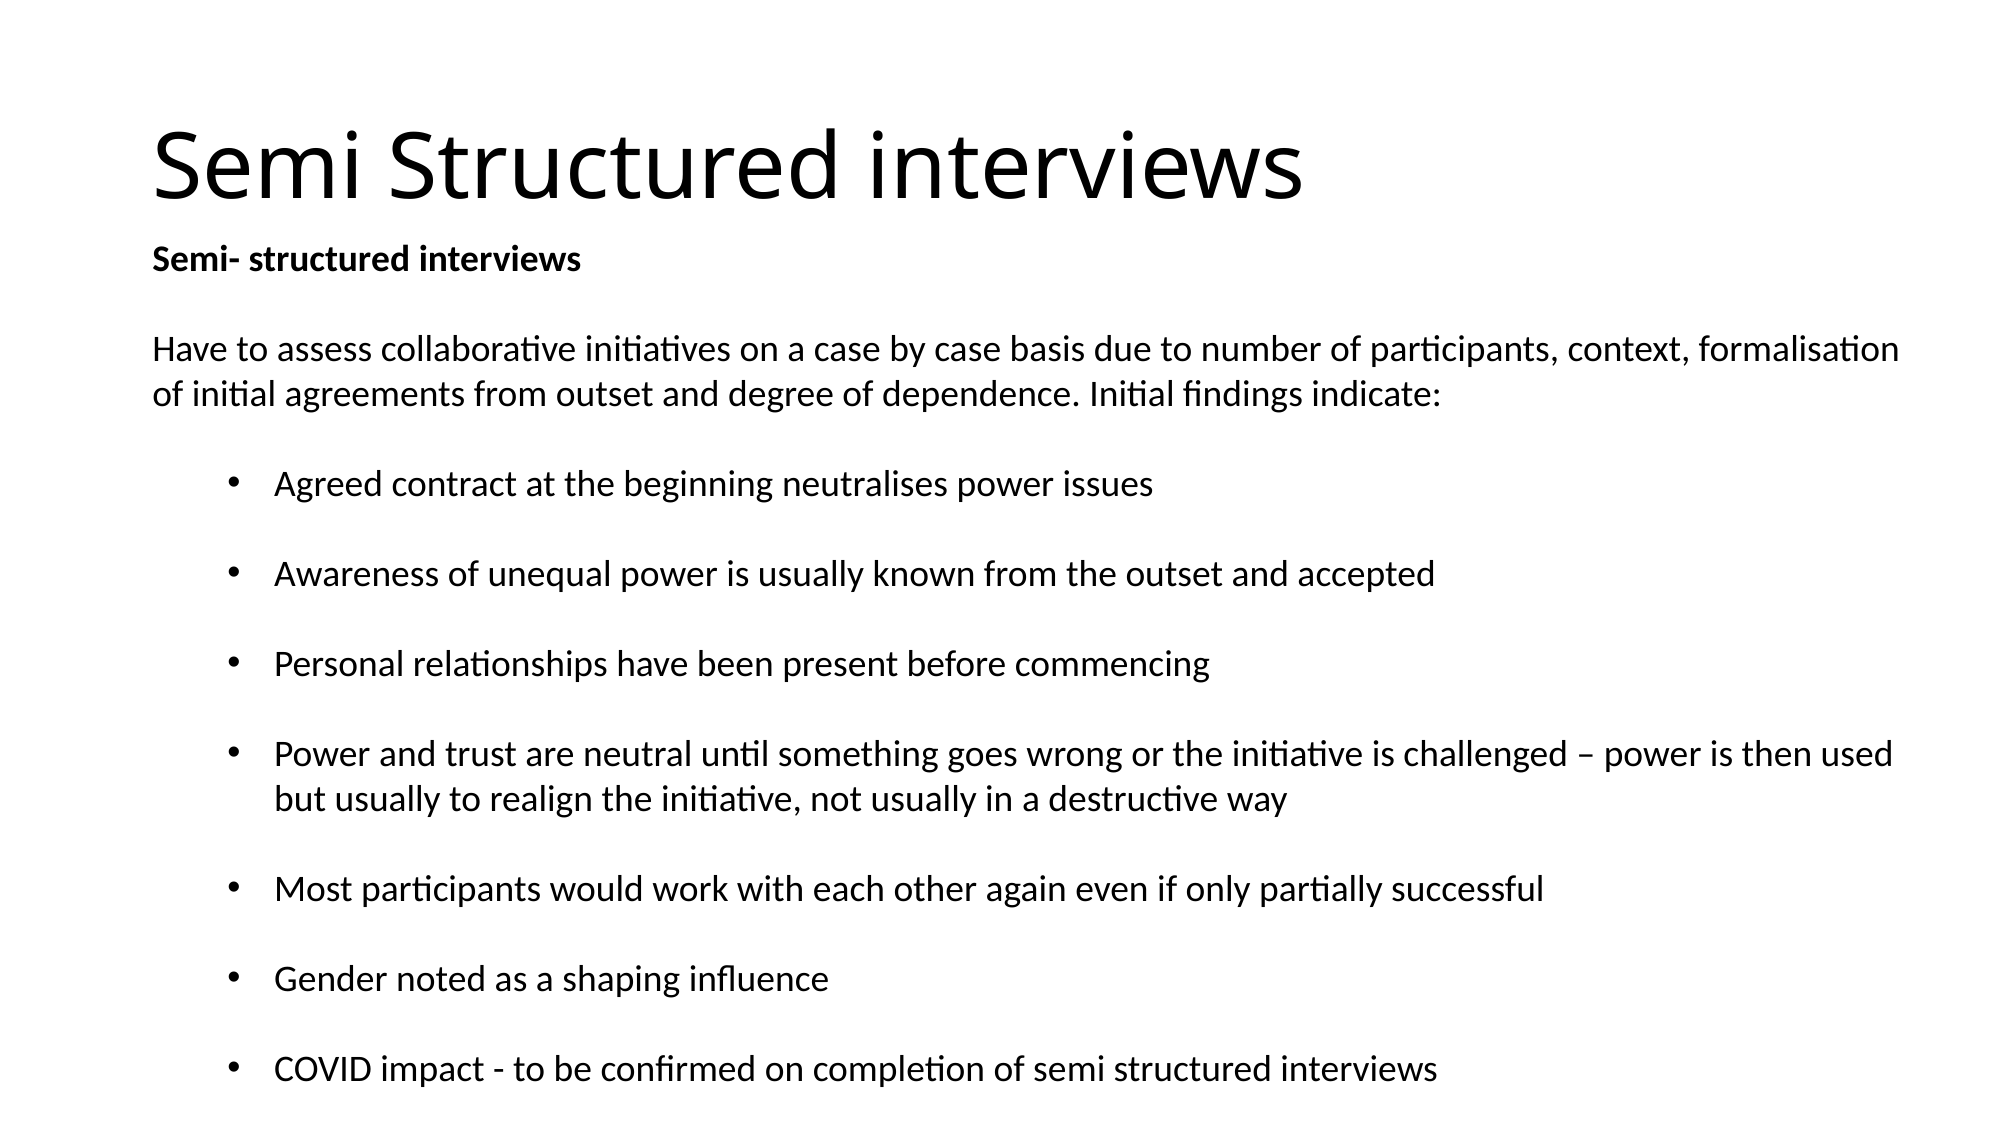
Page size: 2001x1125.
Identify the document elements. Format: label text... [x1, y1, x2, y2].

text_box Semi- structured interviews Have to assess collaborative initiatives on a case by case basis due to number of participants, context, formalisation of initial agreements from outset and degree of dependence. Initial findings indicate: Agreed contract at the beginning neutralises power issues Awareness of unequal power is usually known from the outset and accepted Personal relationships have been present before commencing Power and trust are neutral until something goes wrong or the initiative is challenged – power is then used but usually to realign the initiative, not usually in a destructive way Most participants would work with each other again even if only partially successful Gender noted as a shaping influence COVID impact - to be confirmed on completion of semi structured interviews [137, 226, 1945, 1097]
title Semi Structured interviews [137, 59, 1863, 226]
